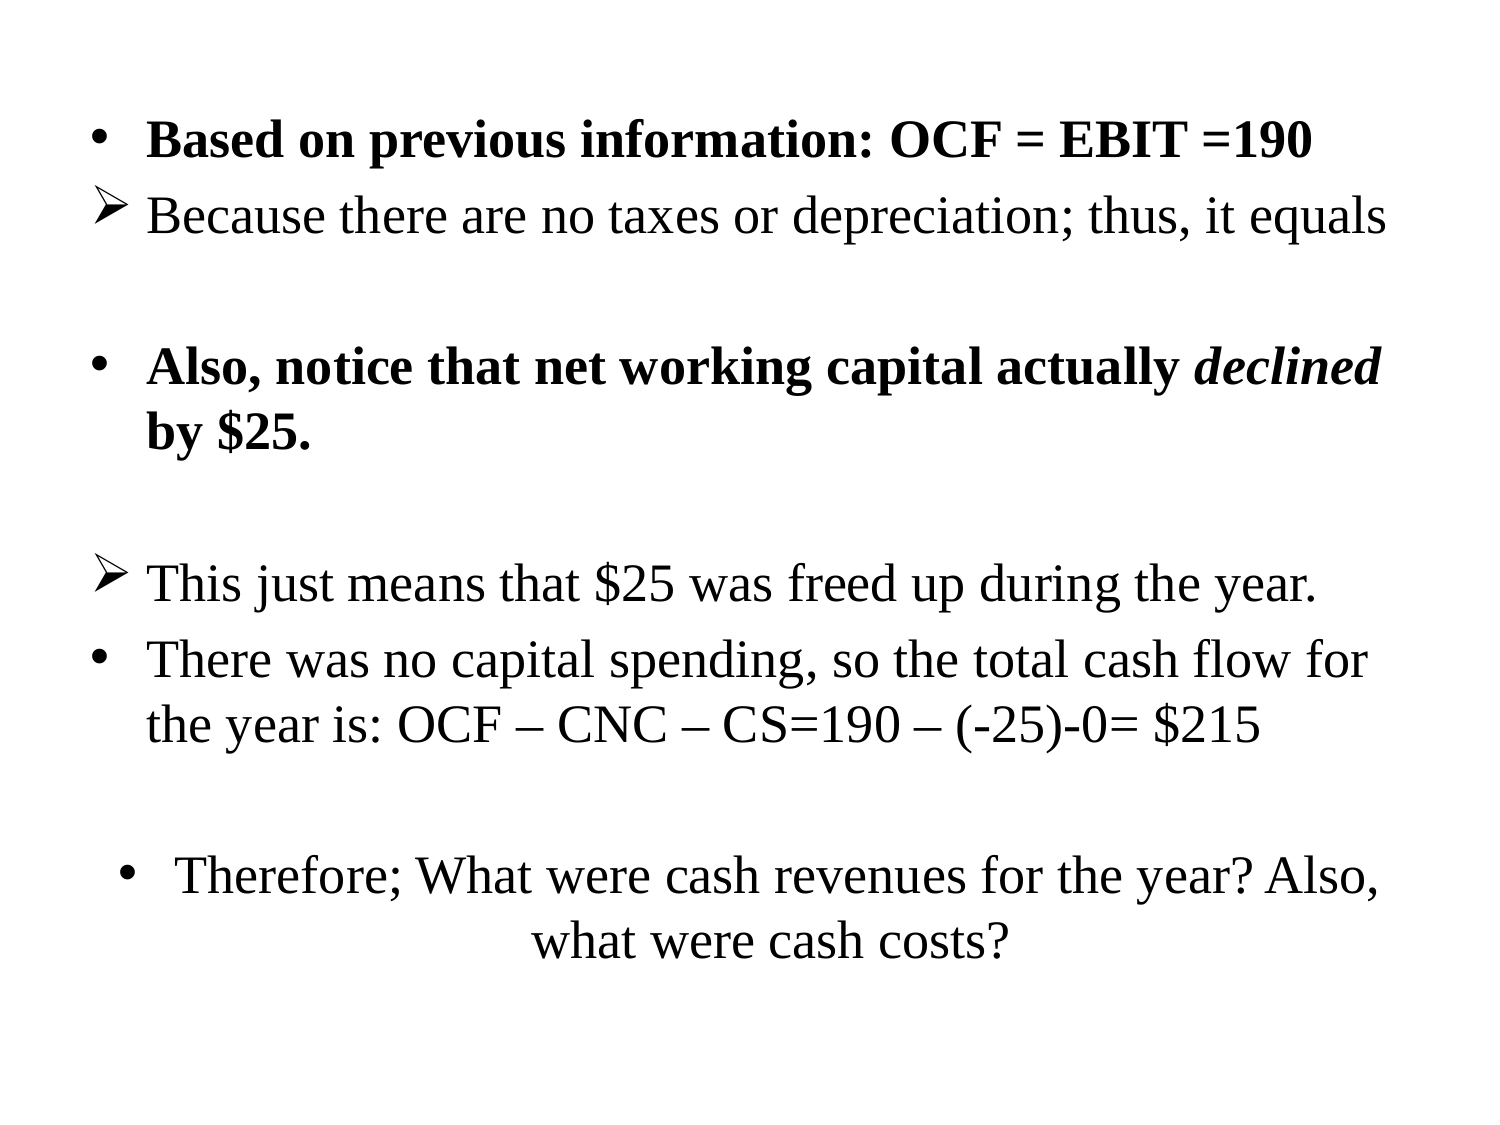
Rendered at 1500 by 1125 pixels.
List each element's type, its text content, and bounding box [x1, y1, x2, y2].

list Based on previous information: OCF = EBIT =190 Because there are no taxes or depreciation; thus, it equals Also, notice that net working capital actually declined by $25. This just means that $25 was freed up during the year. There was no capital spending, so the total cash flow for the year is: OCF – CNC – CS=190 – (-25)-0= $215 Therefore; What were cash revenues for the year? Also, what were cash costs? [75, 95, 1425, 1059]
